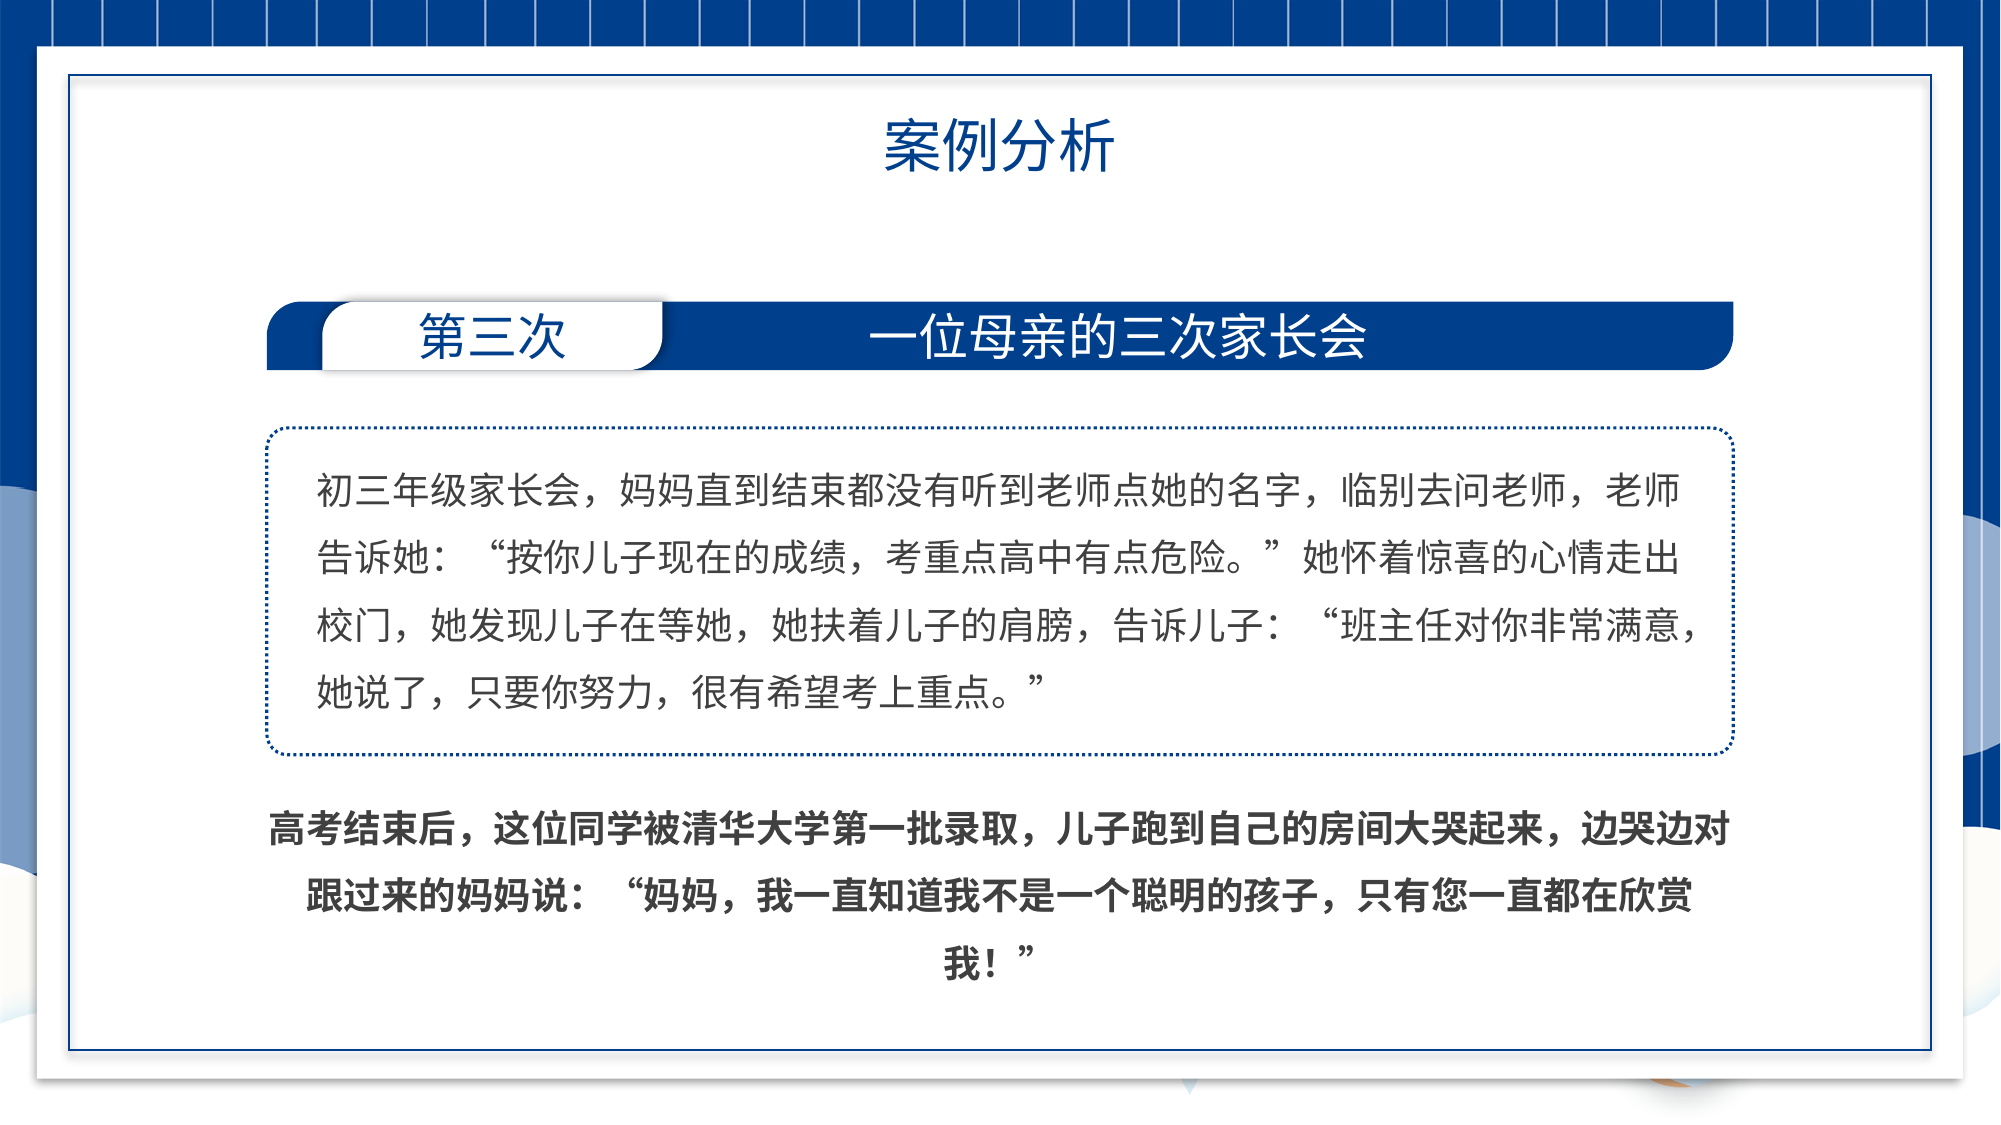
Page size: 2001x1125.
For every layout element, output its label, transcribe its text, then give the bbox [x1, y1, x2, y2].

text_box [266, 427, 1734, 755]
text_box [266, 301, 1734, 371]
text_box 高考结束后，这位同学被清华大学第一批录取，儿子跑到自己的房间大哭起来，边哭边对跟过来的妈妈说：“妈妈，我一直知道我不是一个聪明的孩子，只有您一直都在欣赏我！” [245, 774, 1755, 993]
picture [0, 0, 2001, 1125]
text_box 案例分析 [541, 101, 1458, 186]
